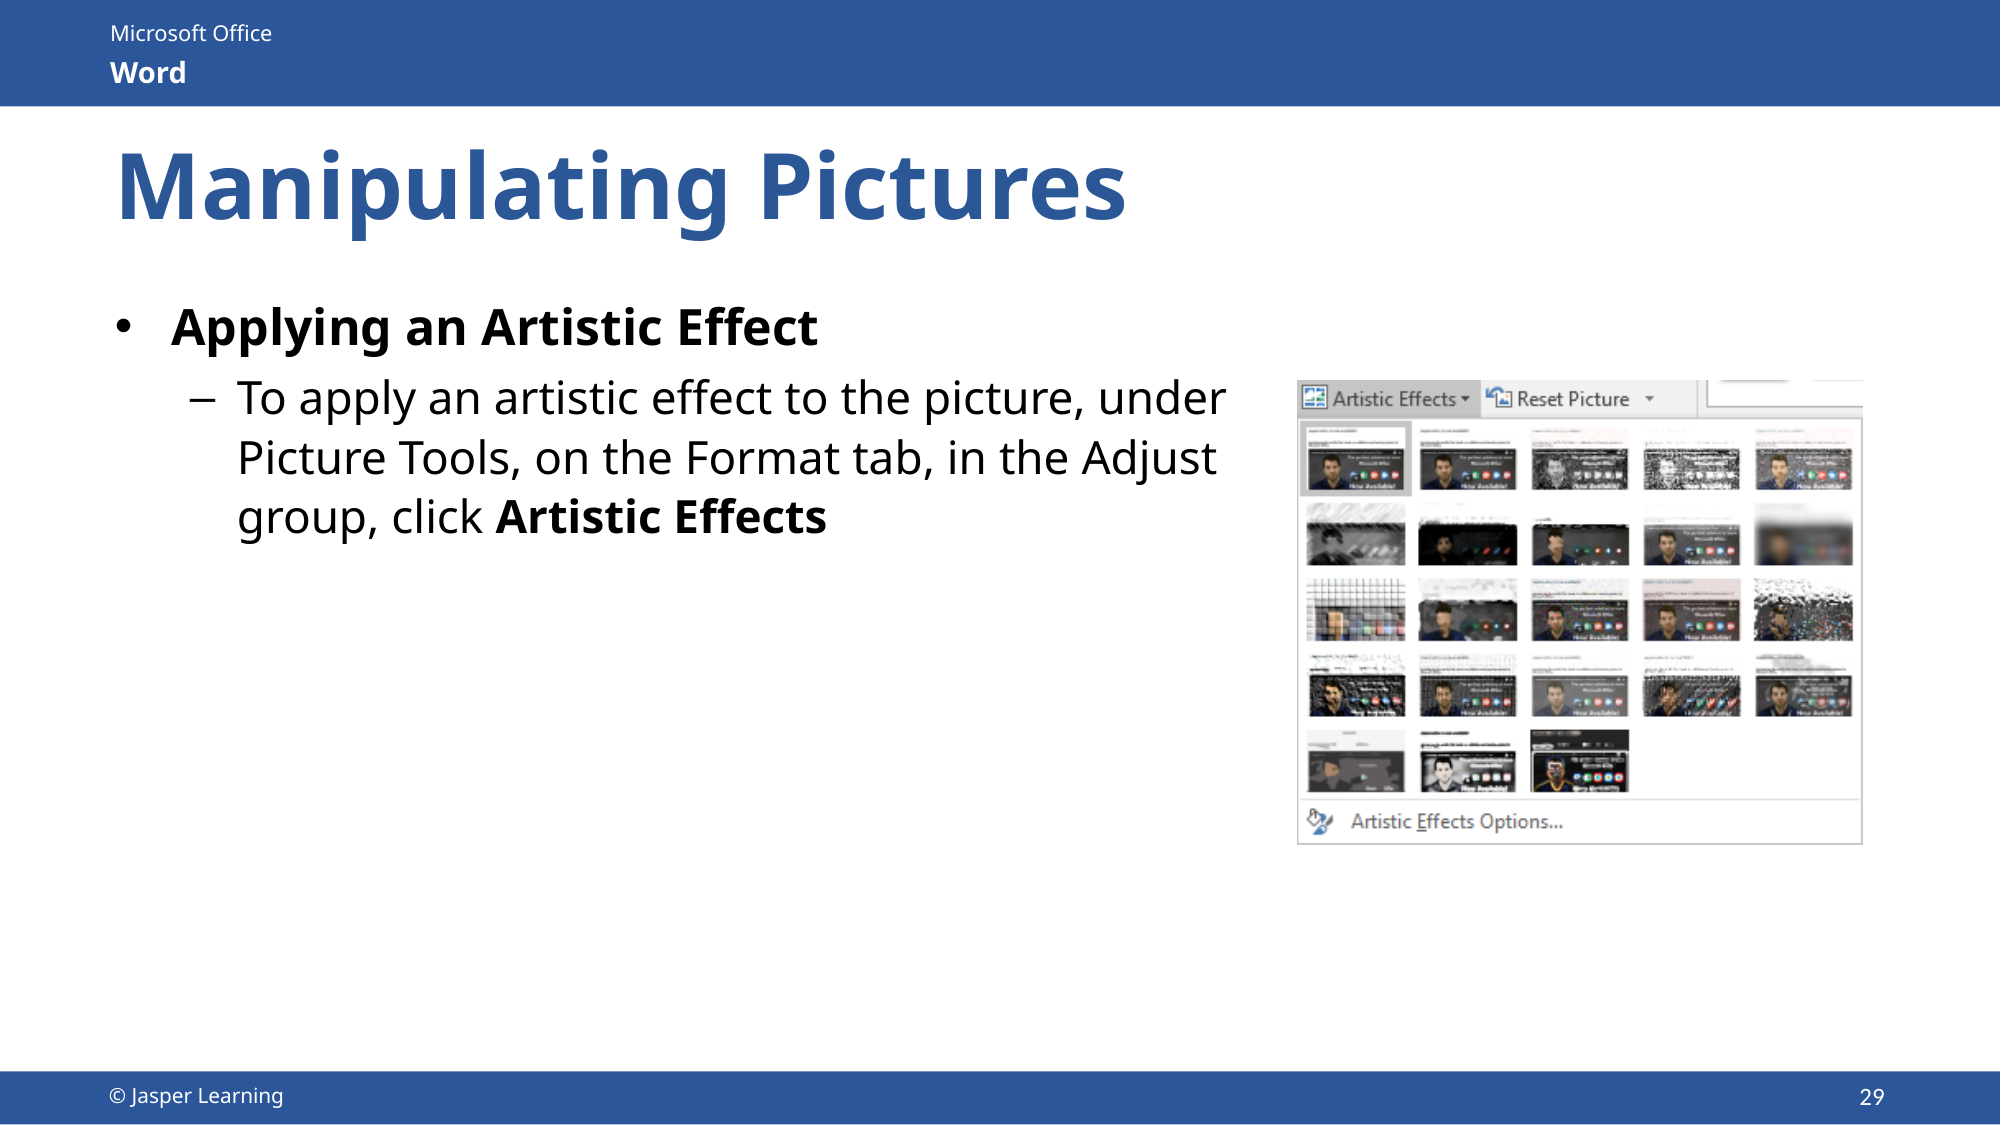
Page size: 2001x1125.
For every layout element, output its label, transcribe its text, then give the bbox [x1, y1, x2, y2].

picture [1296, 379, 1863, 845]
footer © Jasper Learning [94, 1066, 769, 1125]
slide_number 29 [1433, 1065, 1900, 1125]
list Applying an Artistic Effect To apply an artistic effect to the picture, under Picture Tools, on the Format tab, in the Adjust group, click Artistic Effects [99, 283, 1285, 1026]
title Manipulating Pictures [99, 118, 1866, 248]
